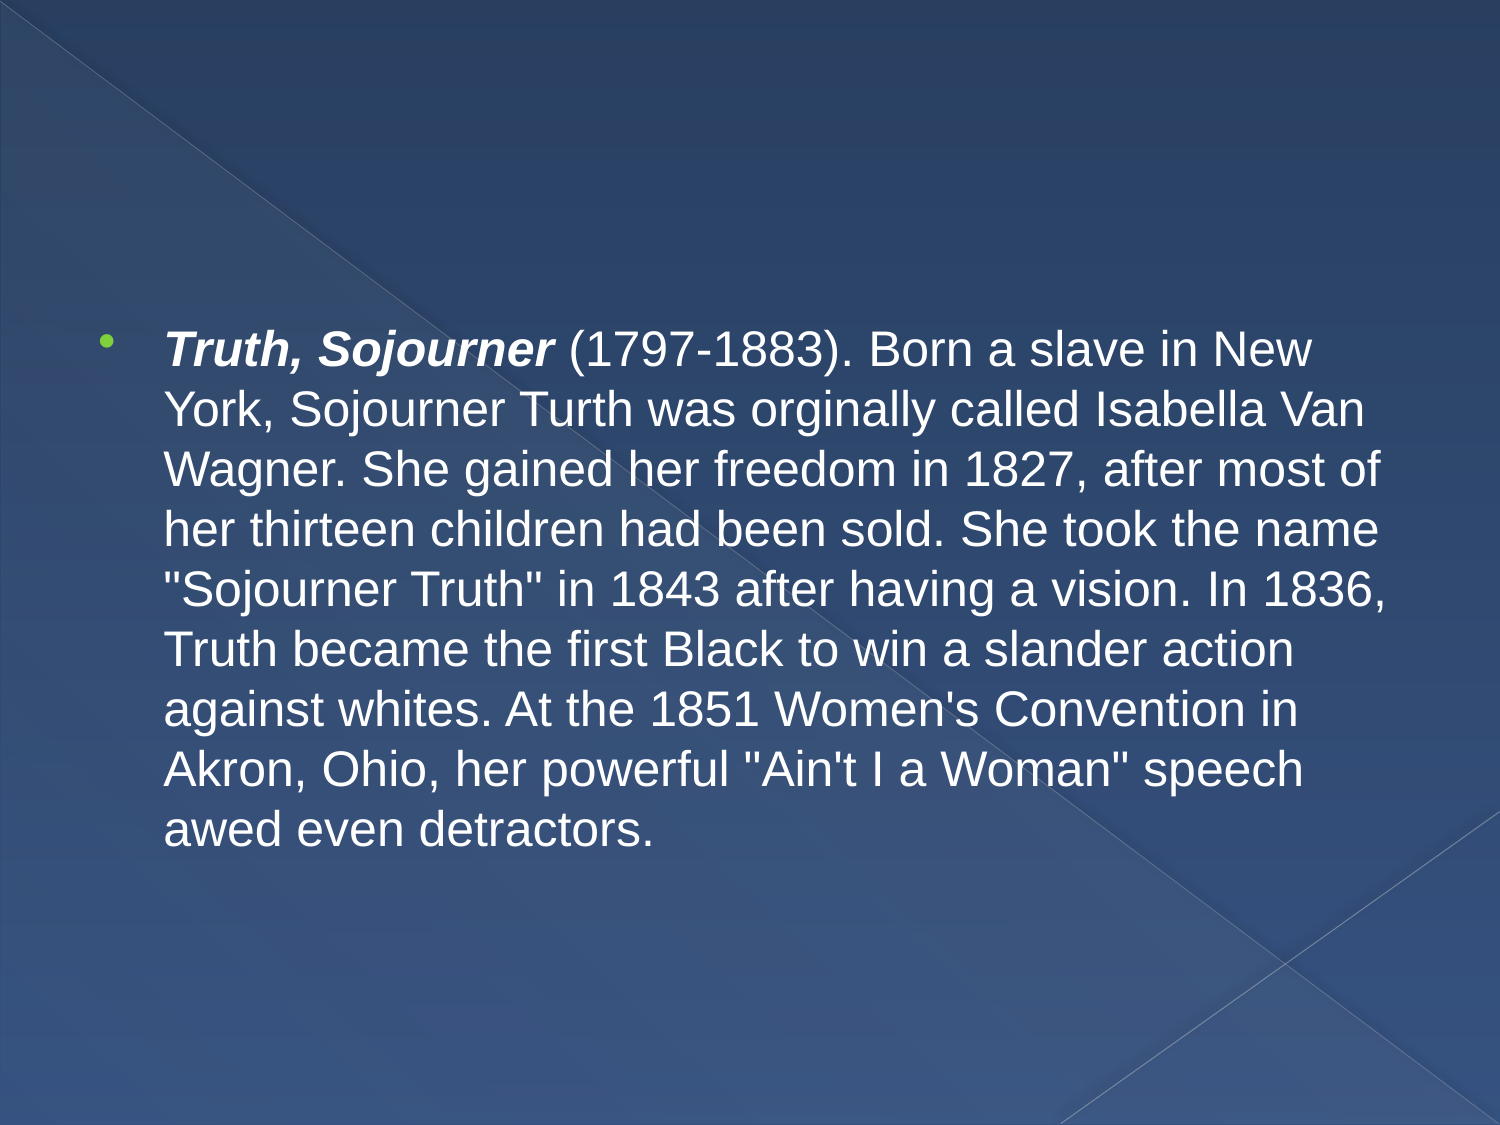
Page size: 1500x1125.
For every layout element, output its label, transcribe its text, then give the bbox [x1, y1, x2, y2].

list Truth, Sojourner (1797-1883). Born a slave in New York, Sojourner Turth was orginally called Isabella Van Wagner. She gained her freedom in 1827, after most of her thirteen children had been sold. She took the name "Sojourner Truth" in 1843 after having a vision. In 1836, Truth became the first Black to win a slander action against whites. At the 1851 Women's Convention in Akron, Ohio, her powerful "Ain't I a Woman" speech awed even detractors. [75, 308, 1425, 1059]
